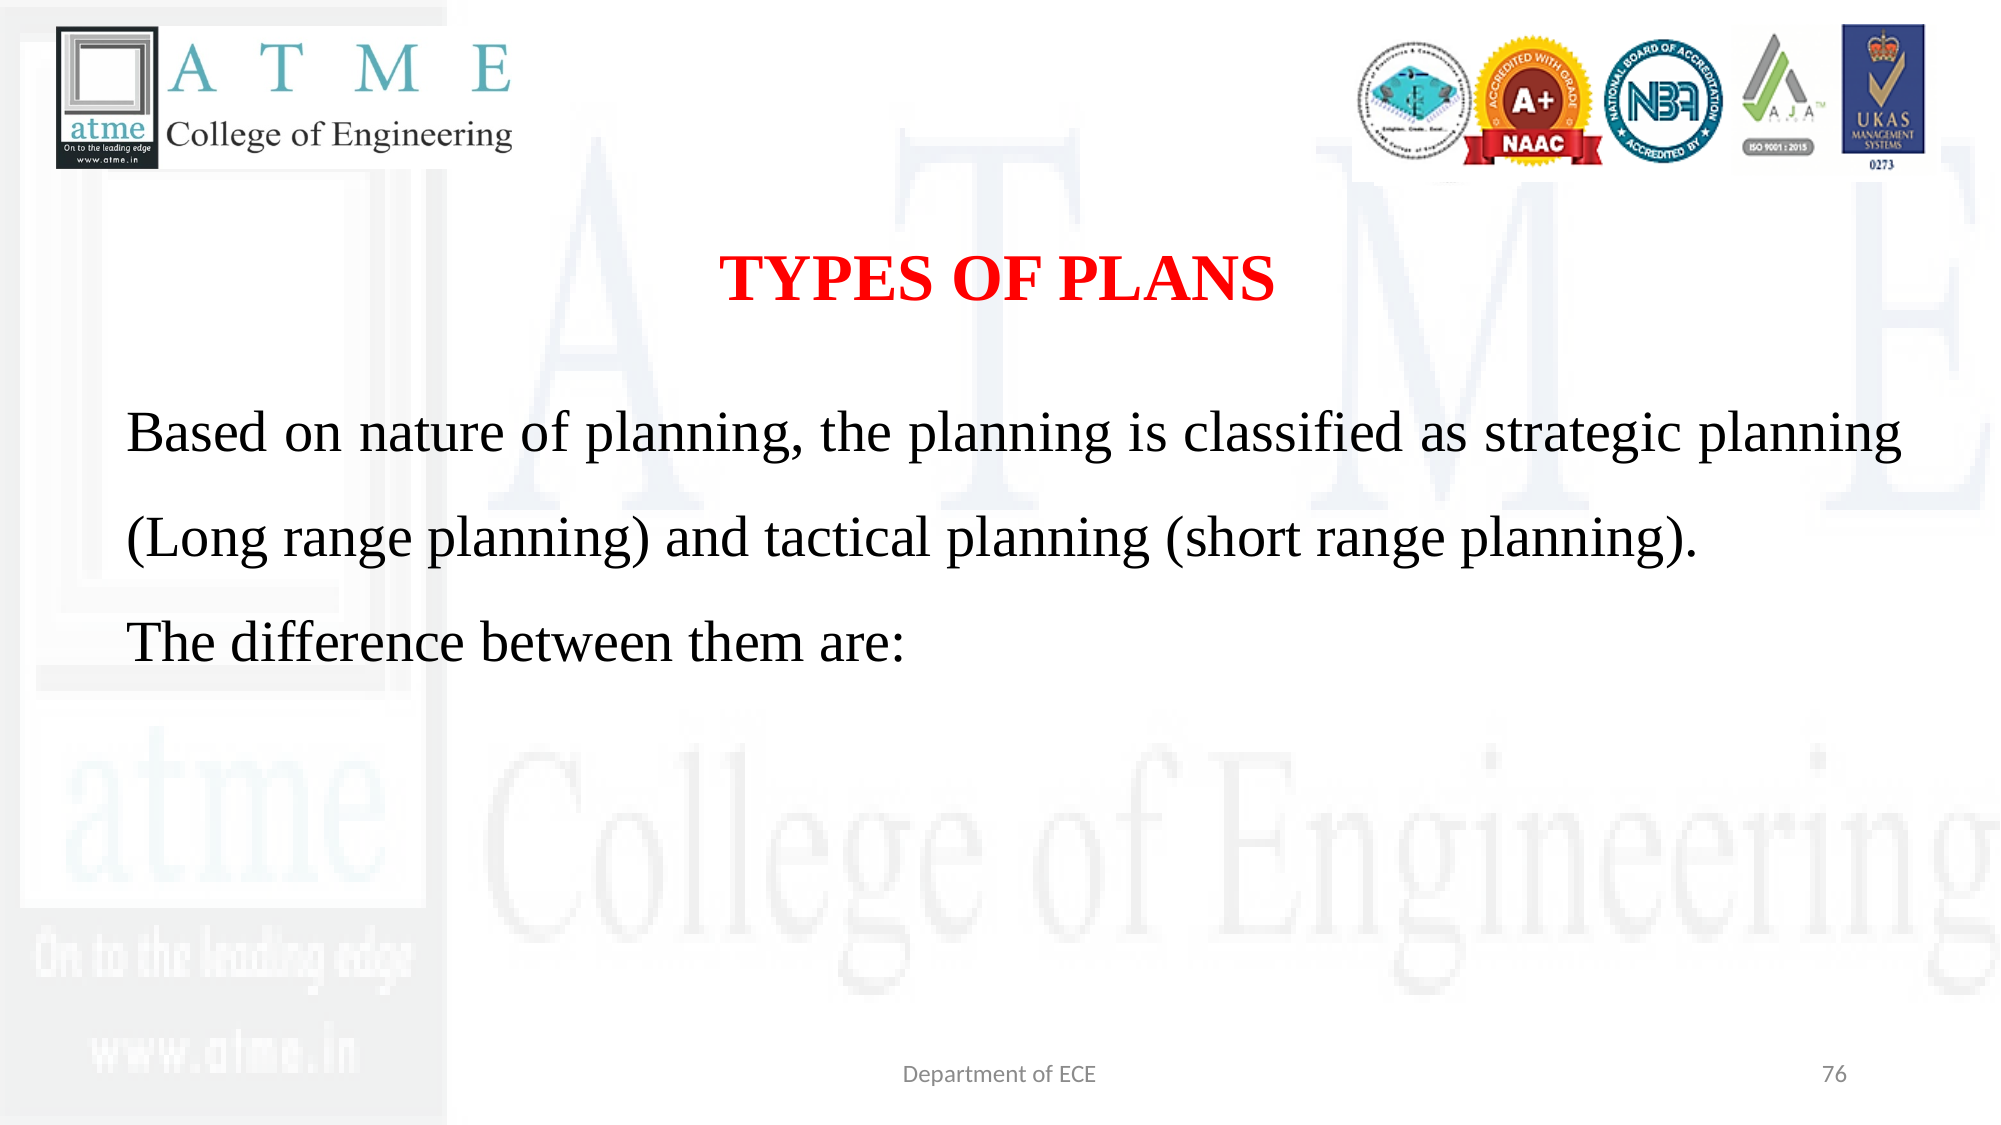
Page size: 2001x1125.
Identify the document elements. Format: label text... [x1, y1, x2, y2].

picture [56, 26, 512, 169]
picture [1352, 24, 1941, 186]
slide_number 76 [1412, 1042, 1863, 1103]
text_box TYPES OF PLANS Based on nature of planning, the planning is classified as strategic planning (Long range planning) and tactical planning (short range planning). The difference between them are: [111, 226, 1919, 681]
footer Department of ECE [662, 1042, 1338, 1103]
